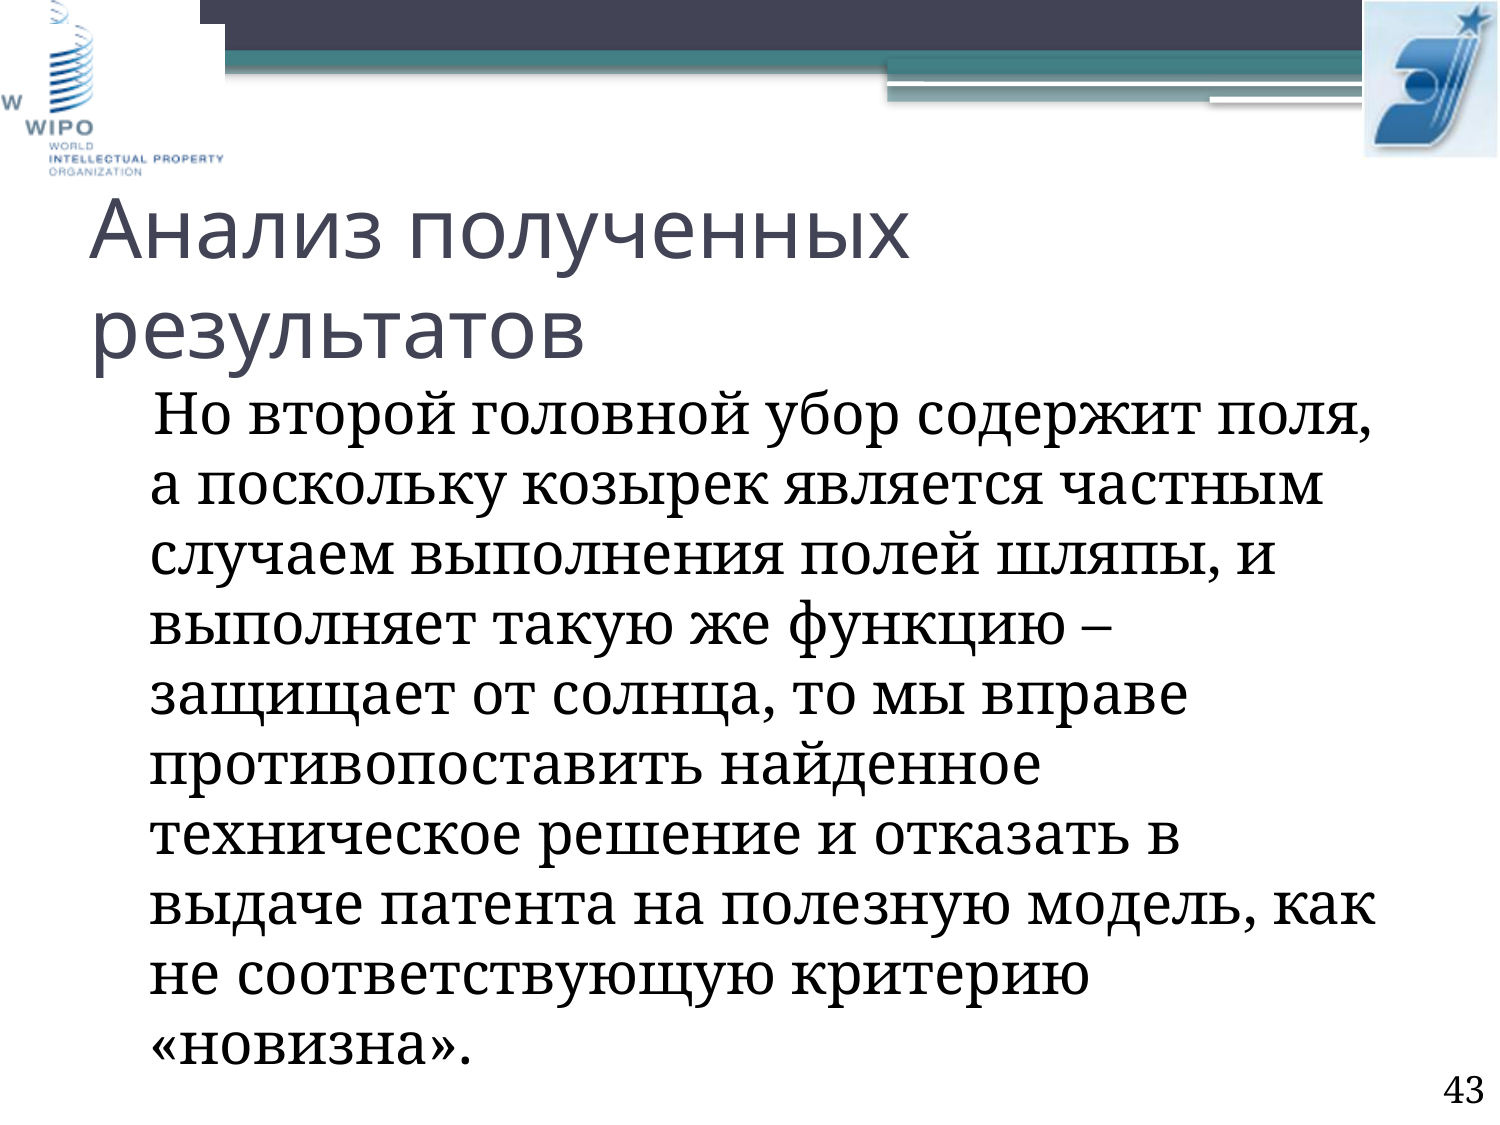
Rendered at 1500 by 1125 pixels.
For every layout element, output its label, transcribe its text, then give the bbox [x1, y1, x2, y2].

slide_number 43 [1374, 1065, 1500, 1125]
title Анализ полученных результатов [75, 187, 1425, 363]
picture [0, 0, 225, 178]
picture [1362, 0, 1500, 161]
list Но второй головной убор содержит поля, а поскольку козырек является частным случаем выполнения полей шляпы, и выполняет такую же функцию – защищает от солнца, то мы вправе противопоставить найденное техническое решение и отказать в выдаче патента на полезную модель, как не соответствующую критерию «новизна». [75, 368, 1425, 1079]
